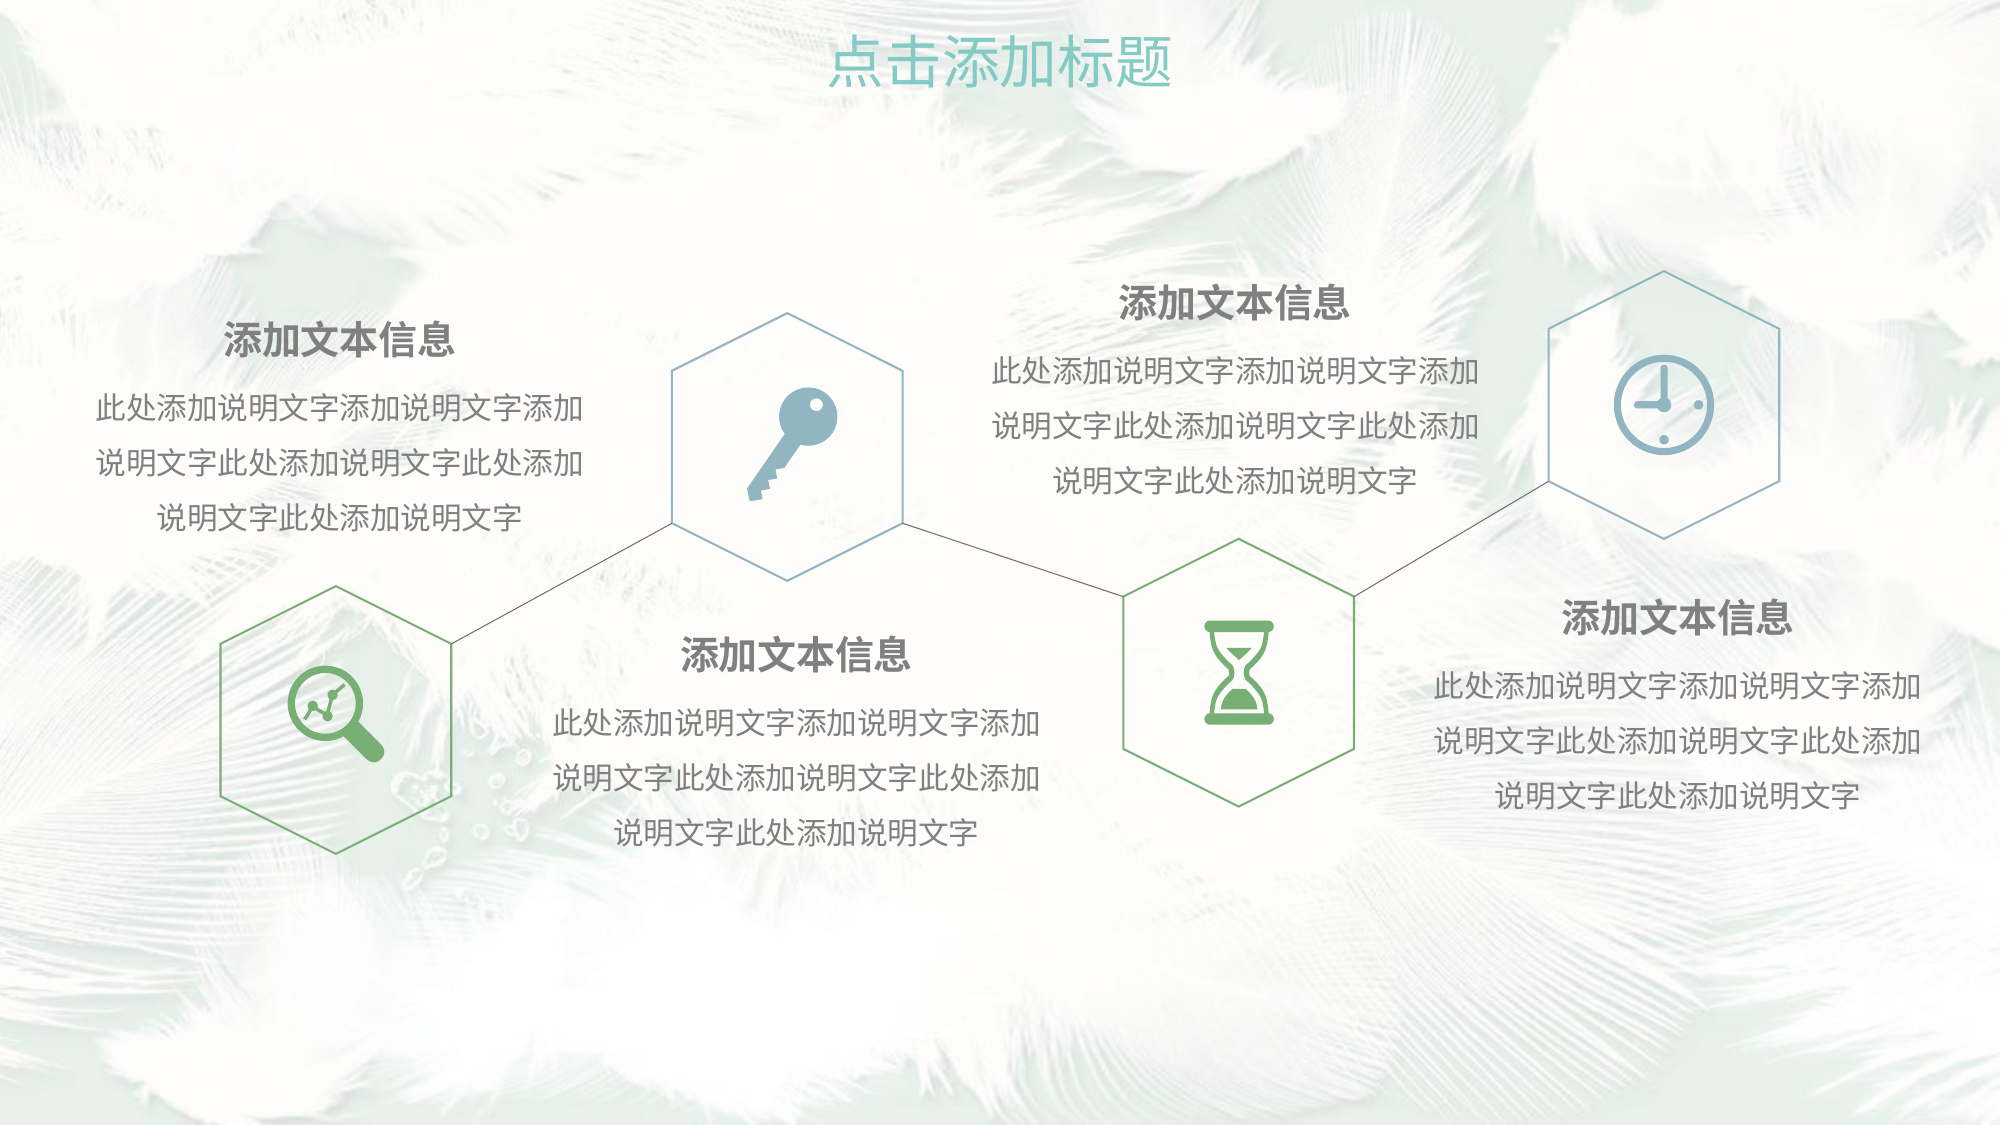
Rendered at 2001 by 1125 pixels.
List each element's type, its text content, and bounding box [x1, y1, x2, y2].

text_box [1354, 481, 1549, 597]
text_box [451, 523, 672, 644]
text_box [747, 387, 838, 502]
text_box 添加文本信息 此处添加说明文字添加说明文字添加说明文字此处添加说明文字此处添加说明文字此处添加说明文字 [72, 308, 607, 547]
text_box 点击添加标题 [383, 26, 1617, 104]
text_box [1613, 354, 1715, 456]
text_box 添加文本信息 此处添加说明文字添加说明文字添加说明文字此处添加说明文字此处添加说明文字此处添加说明文字 [1411, 586, 1945, 825]
text_box [287, 665, 385, 763]
text_box [671, 313, 903, 581]
text_box 39% [0, 0, 2000, 1125]
text_box [1204, 620, 1274, 725]
text_box [220, 586, 452, 854]
text_box 添加文本信息 此处添加说明文字添加说明文字添加说明文字此处添加说明文字此处添加说明文字此处添加说明文字 [529, 623, 1063, 862]
text_box [1123, 538, 1355, 807]
text_box 添加文本信息 此处添加说明文字添加说明文字添加说明文字此处添加说明文字此处添加说明文字此处添加说明文字 [968, 271, 1502, 510]
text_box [902, 523, 1124, 597]
text_box [1548, 271, 1780, 539]
